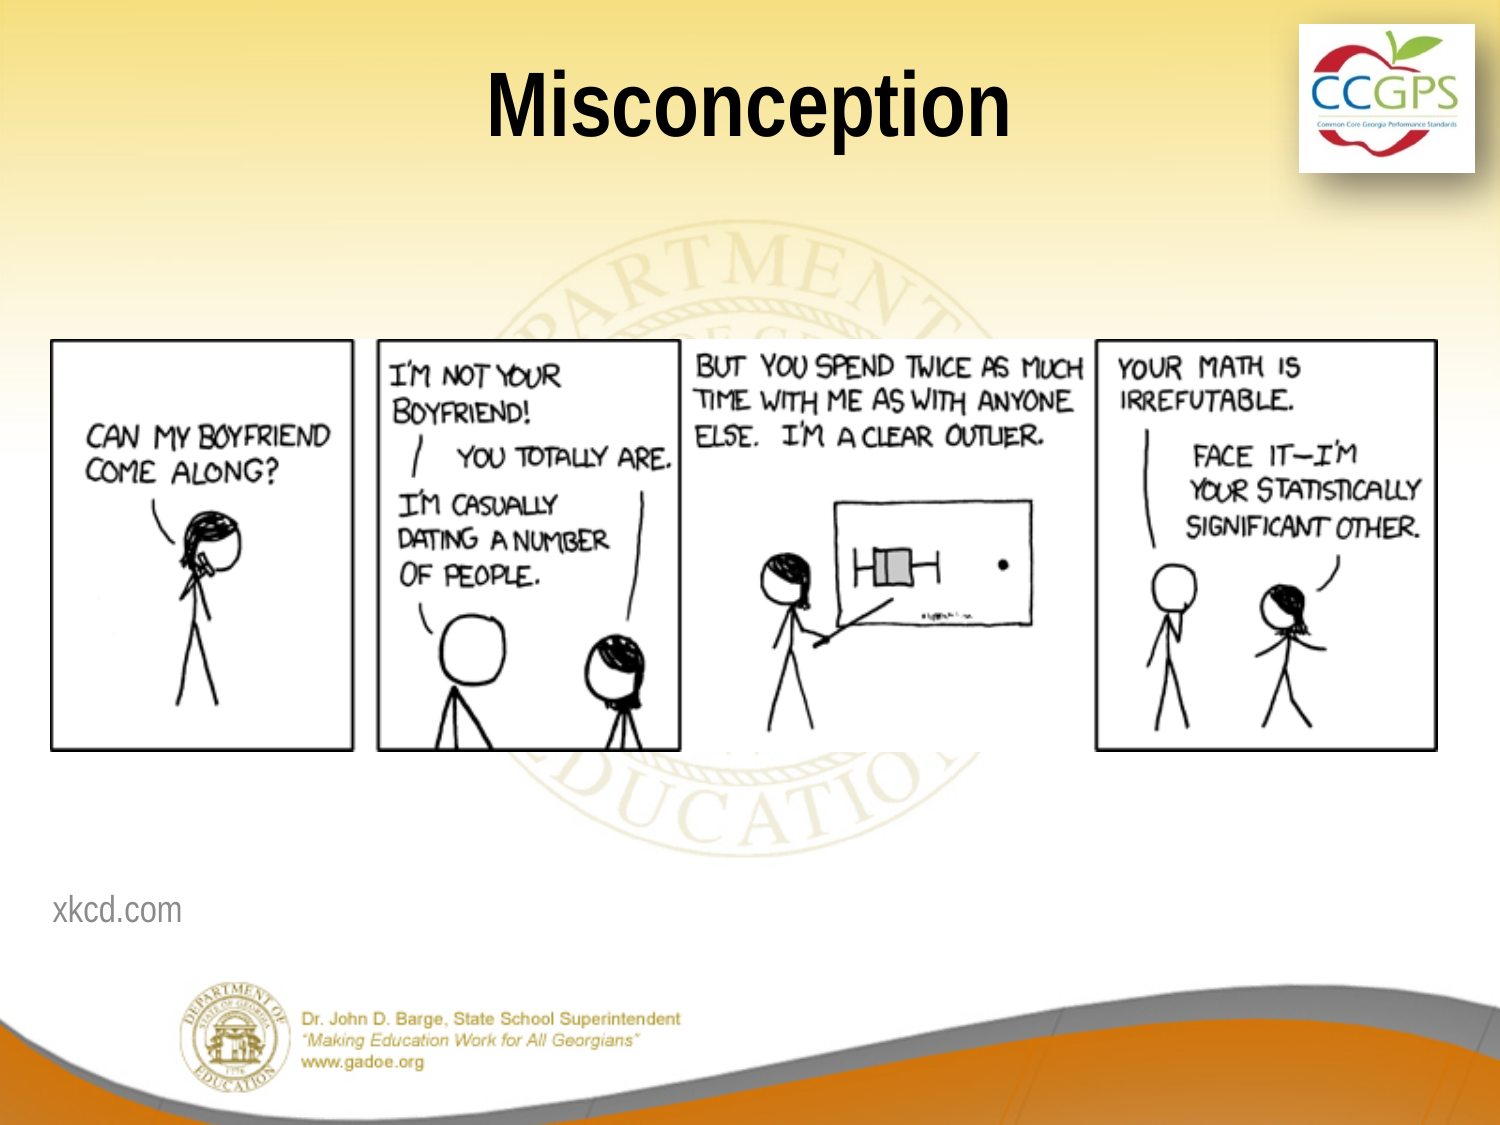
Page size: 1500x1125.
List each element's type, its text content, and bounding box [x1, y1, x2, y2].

title Misconception [112, 37, 1289, 163]
subtitle xkcd.com [37, 187, 1463, 1001]
picture [0, 0, 1500, 1125]
